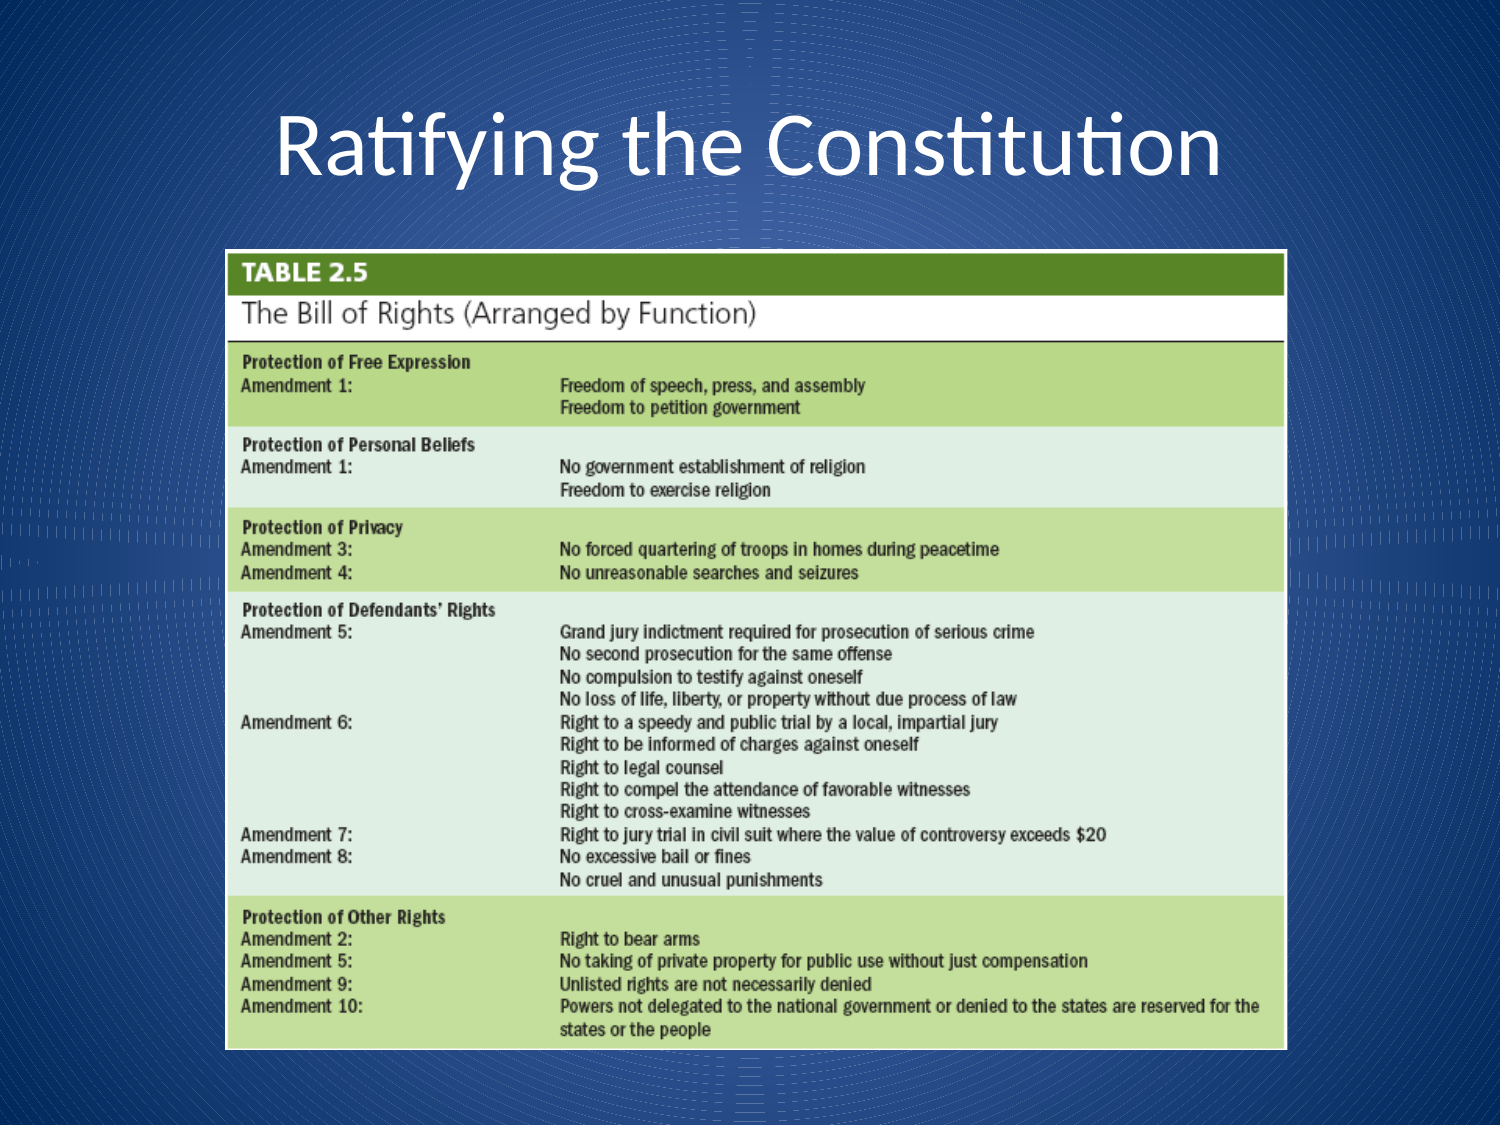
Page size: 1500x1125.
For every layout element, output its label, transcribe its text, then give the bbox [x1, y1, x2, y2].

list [224, 249, 1288, 1050]
title Ratifying the Constitution [75, 45, 1425, 233]
